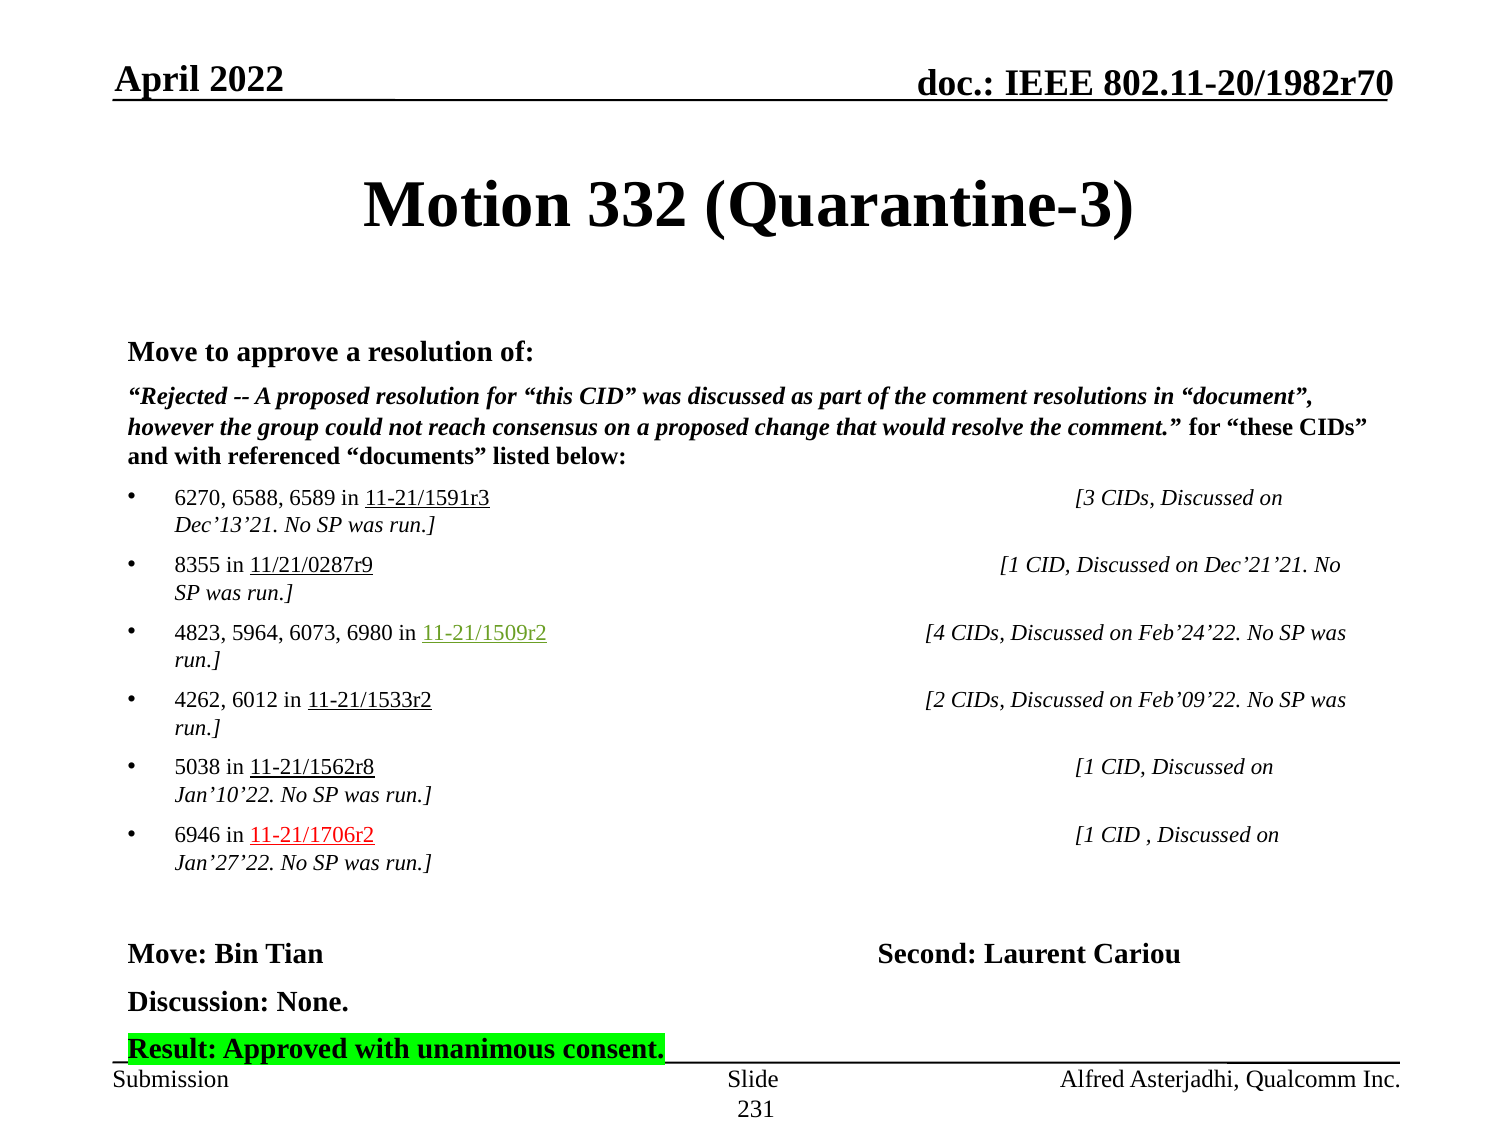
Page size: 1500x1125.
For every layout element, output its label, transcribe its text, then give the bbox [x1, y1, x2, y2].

slide_number Slide 231 [712, 1061, 800, 1123]
footer Alfred Asterjadhi, Qualcomm Inc. [878, 1061, 1402, 1093]
title Motion 332 (Quarantine-3) [112, 112, 1388, 288]
list Move to approve a resolution of: “Rejected -- A proposed resolution for “this CID” was discussed as part of the comment resolutions in “document”, however the group could not reach consensus on a proposed change that would resolve the comment.” for “these CIDs” and with referenced “documents” listed below: 6270, 6588, 6589 in 11-21/1591r3 [3 CIDs, Discussed on Dec’13’21. No SP was run.] 8355 in 11/21/0287r9 [1 CID, Discussed on Dec’21’21. No SP was run.] 4823, 5964, 6073, 6980 in 11-21/1509r2 [4 CIDs, Discussed on Feb’24’22. No SP was run.] 4262, 6012 in 11-21/1533r2 [2 CIDs, Discussed on Feb’09’22. No SP was run.] 5038 in 11-21/1562r8 [1 CID, Discussed on Jan’10’22. No SP was run.] 6946 in 11-21/1706r2 [1 CID , Discussed on Jan’27’22. No SP was run.] Move: Bin Tian Second: Laurent Cariou Discussion: None. Result: Approved with unanimous consent. Note: CIDs that have been discussed and for which the group could not reach consensus. [112, 324, 1388, 1000]
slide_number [114, 54, 423, 100]
